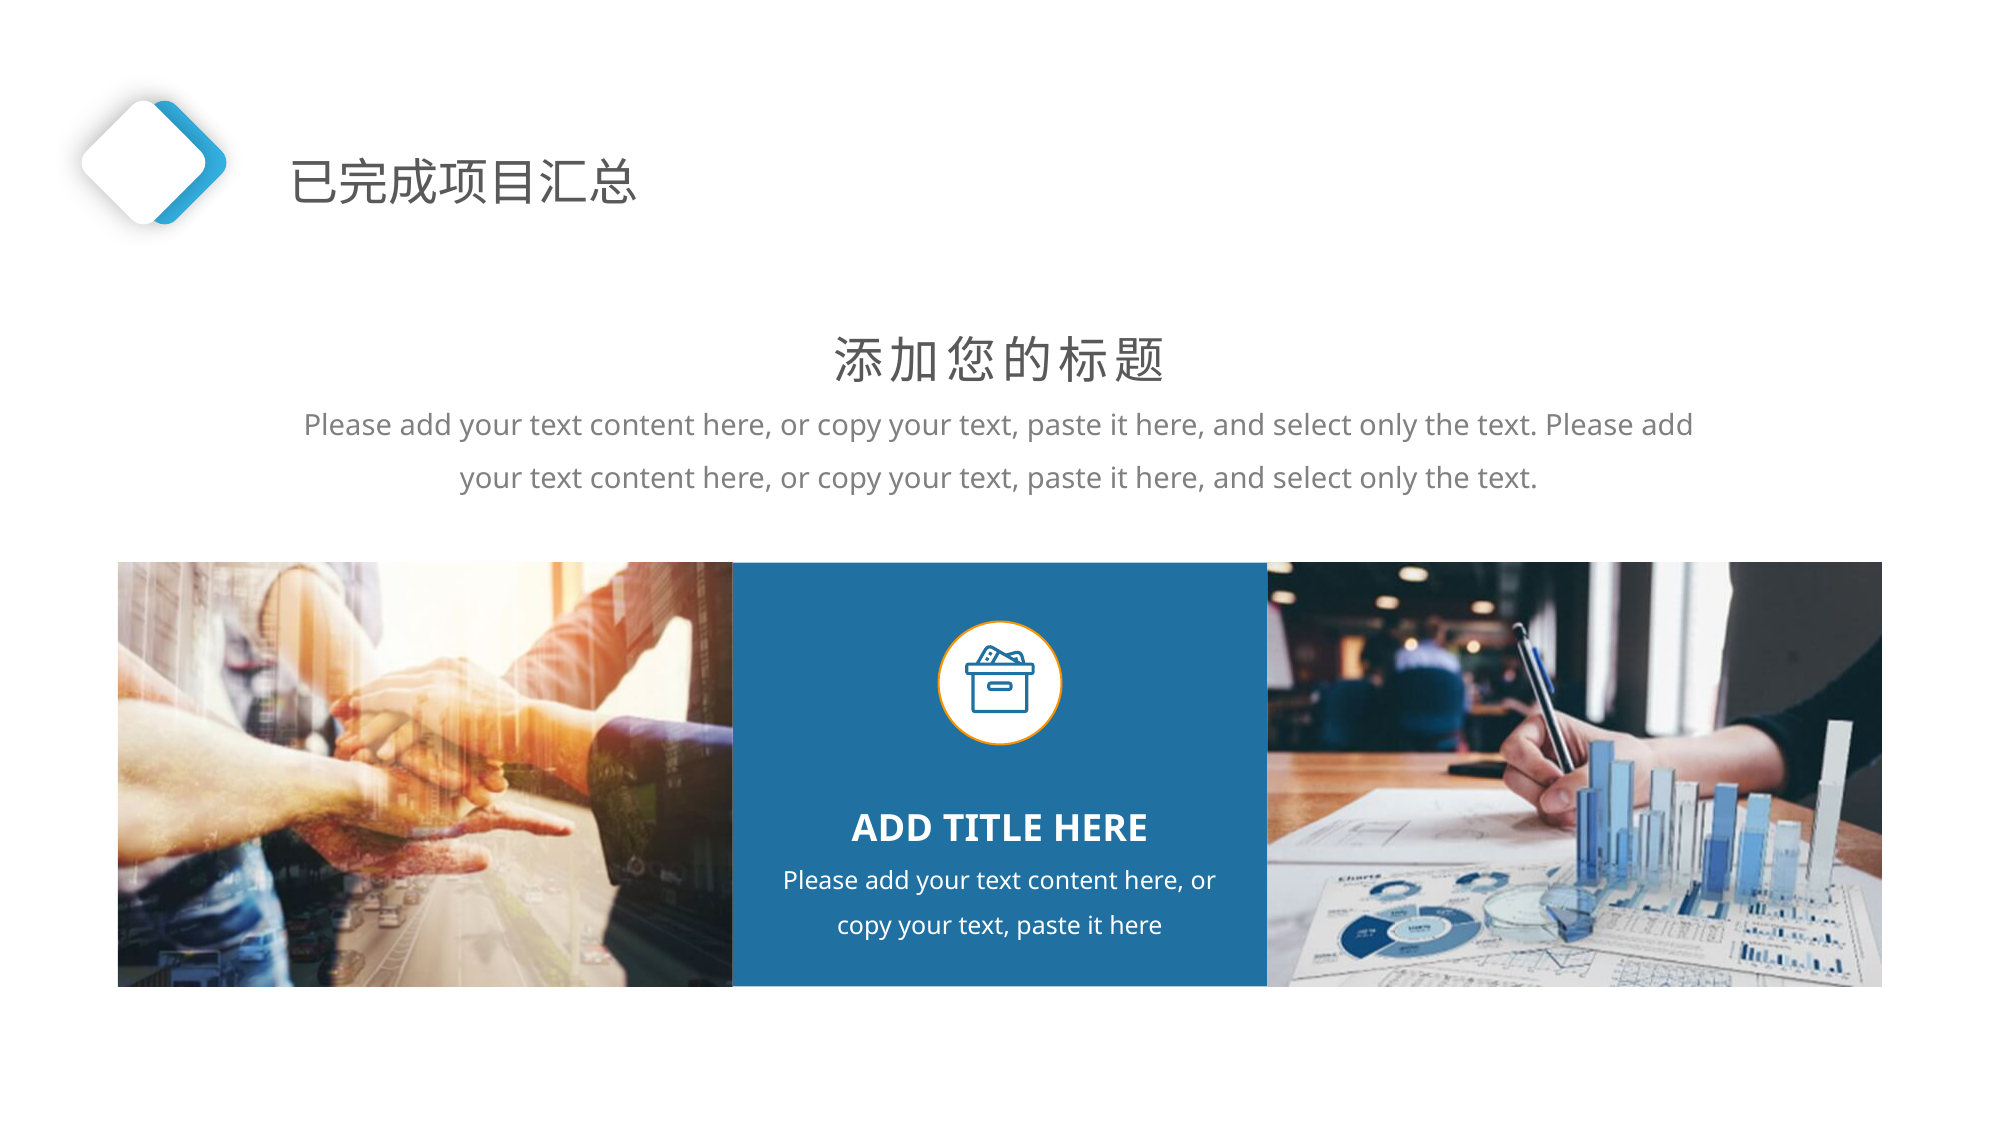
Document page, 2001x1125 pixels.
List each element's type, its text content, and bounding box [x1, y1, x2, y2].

text_box 添加您的标题 [771, 290, 1227, 396]
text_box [938, 621, 1062, 745]
text_box [80, 99, 207, 226]
text_box Please add your text content here, or copy your text, paste it here, and select only the text. Please add your text content here, or copy your text, paste it here, and select only the text. [278, 381, 1721, 502]
text_box [1266, 561, 1883, 987]
text_box 已完成项目汇总 [273, 113, 828, 219]
text_box ADD TITLE HERE Please add your text content here, or copy your text, paste it here [755, 774, 1245, 947]
text_box [215, 142, 228, 183]
text_box [117, 561, 734, 987]
text_box [734, 561, 1266, 987]
